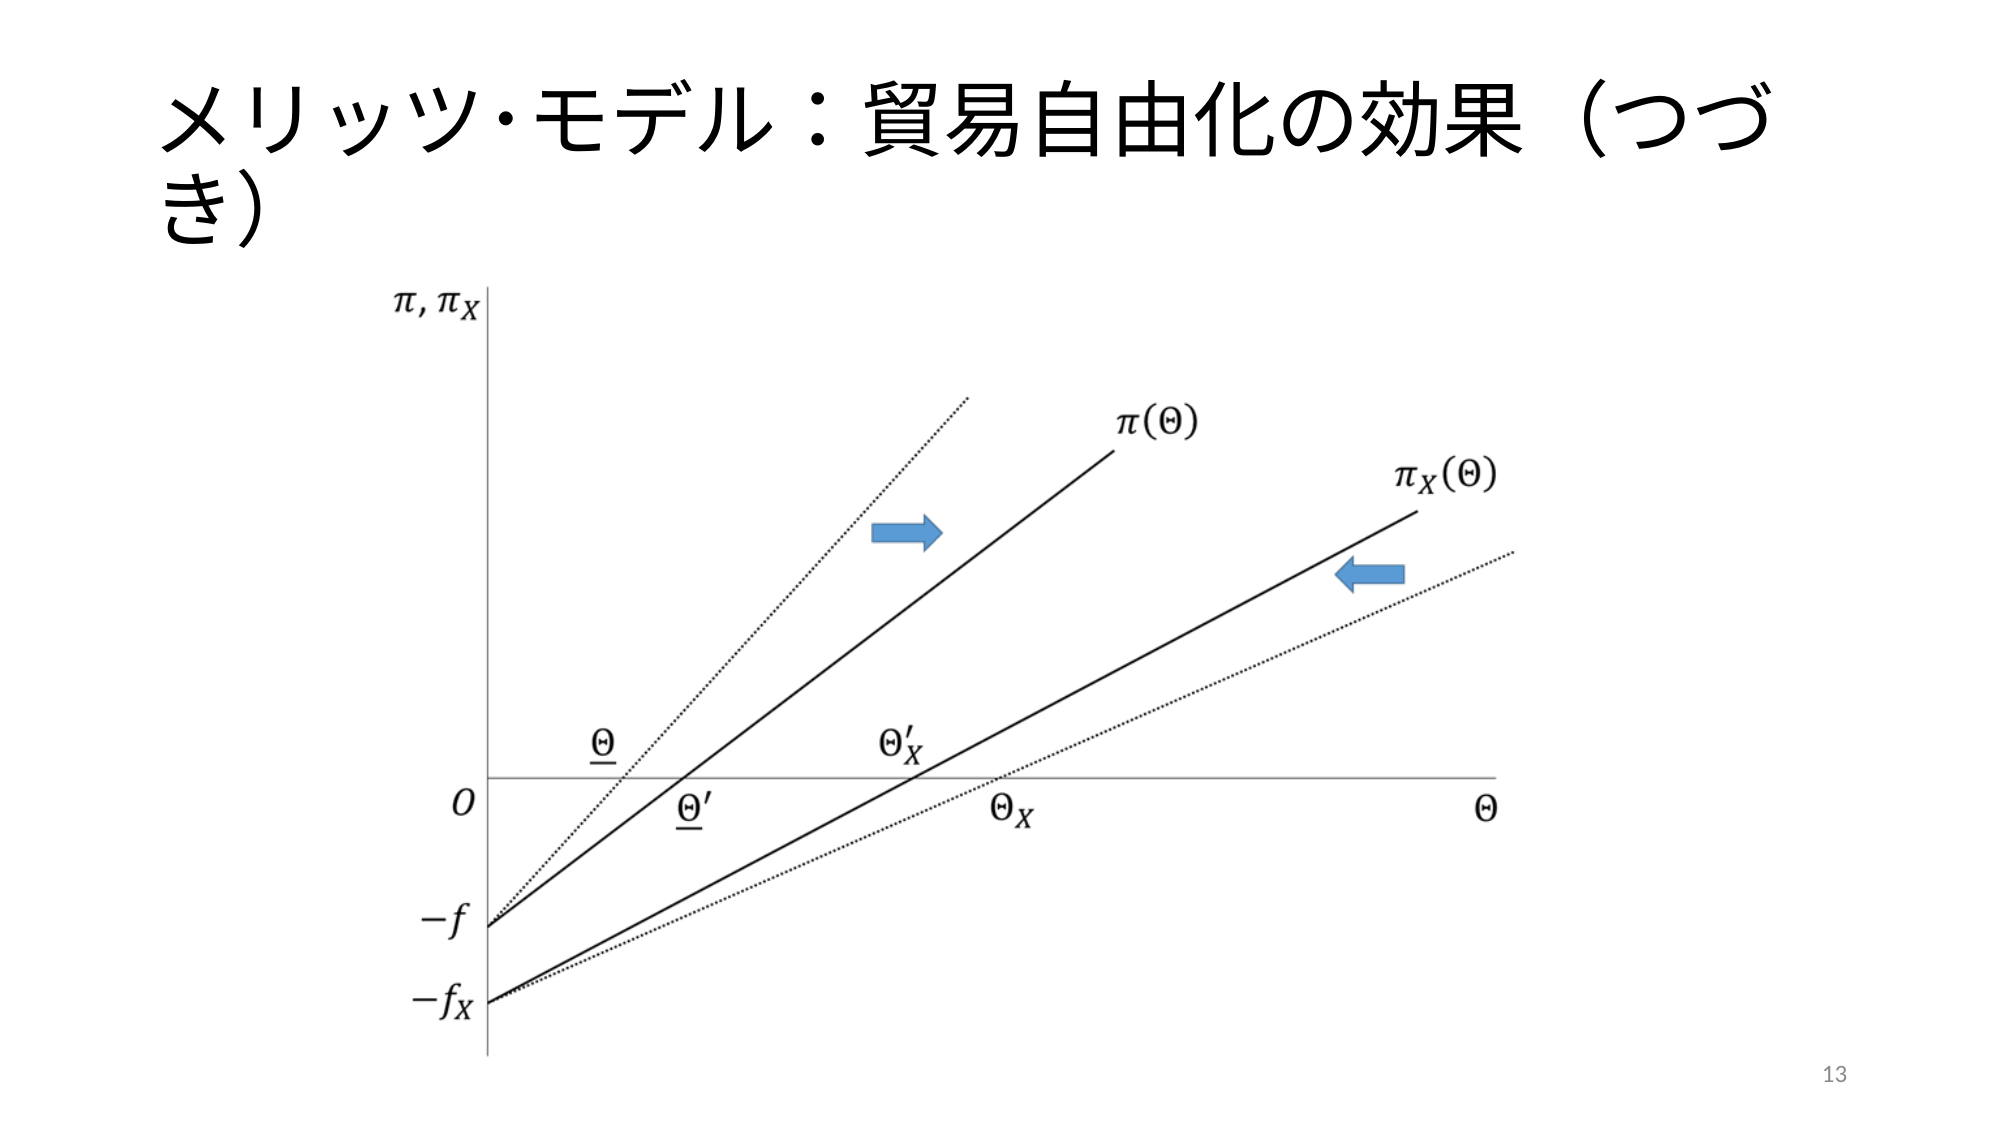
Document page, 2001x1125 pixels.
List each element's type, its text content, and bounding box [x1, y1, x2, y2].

slide_number 13 [1412, 1042, 1863, 1103]
picture [383, 262, 1518, 1058]
title メリッツ･モデル：貿易自由化の効果（つづき） [137, 59, 1863, 278]
